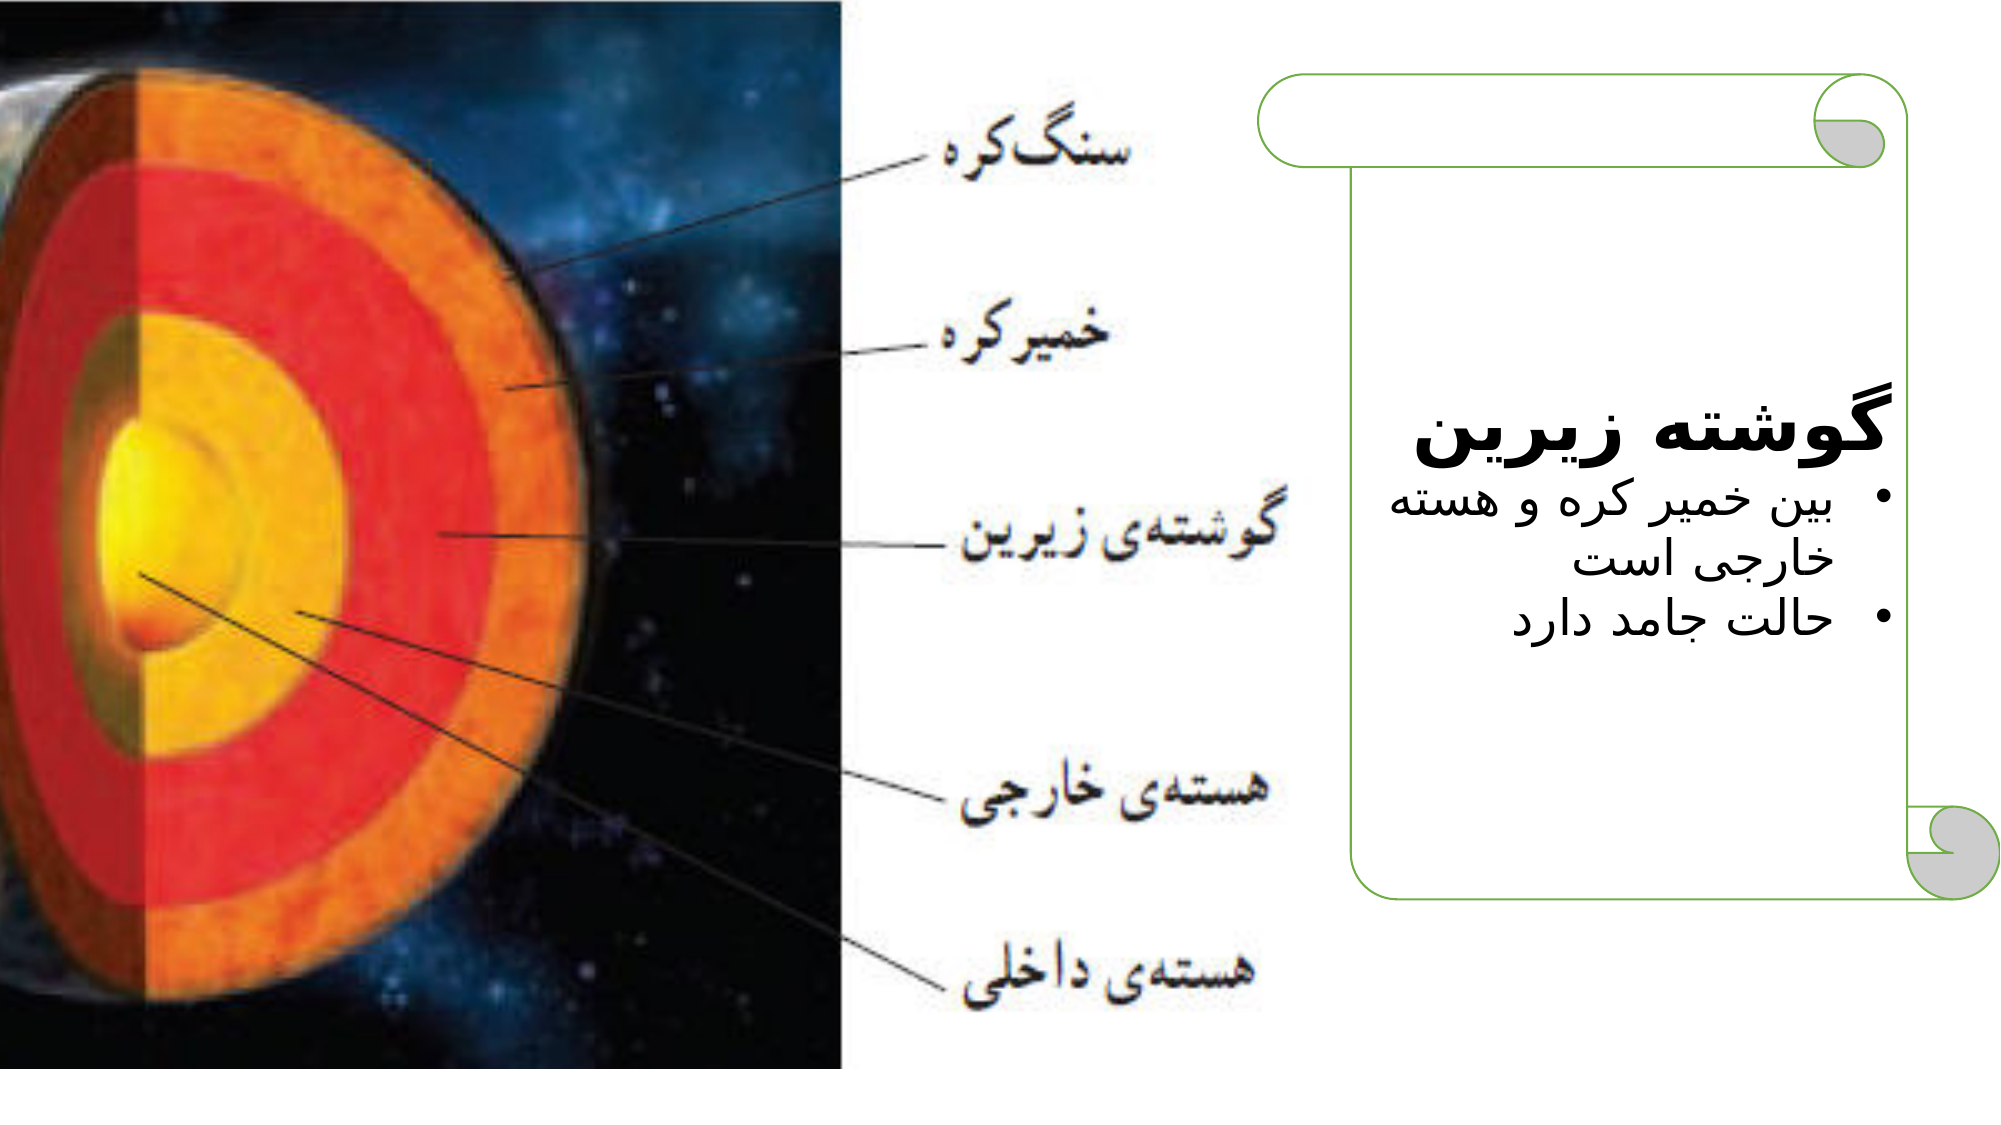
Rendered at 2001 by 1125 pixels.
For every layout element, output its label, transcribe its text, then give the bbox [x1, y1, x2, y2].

picture [0, 0, 1313, 1069]
text_box گوشته زیرین بین خمیر کره و هسته خارجی است حالت جامد دارد [1313, 73, 2000, 901]
